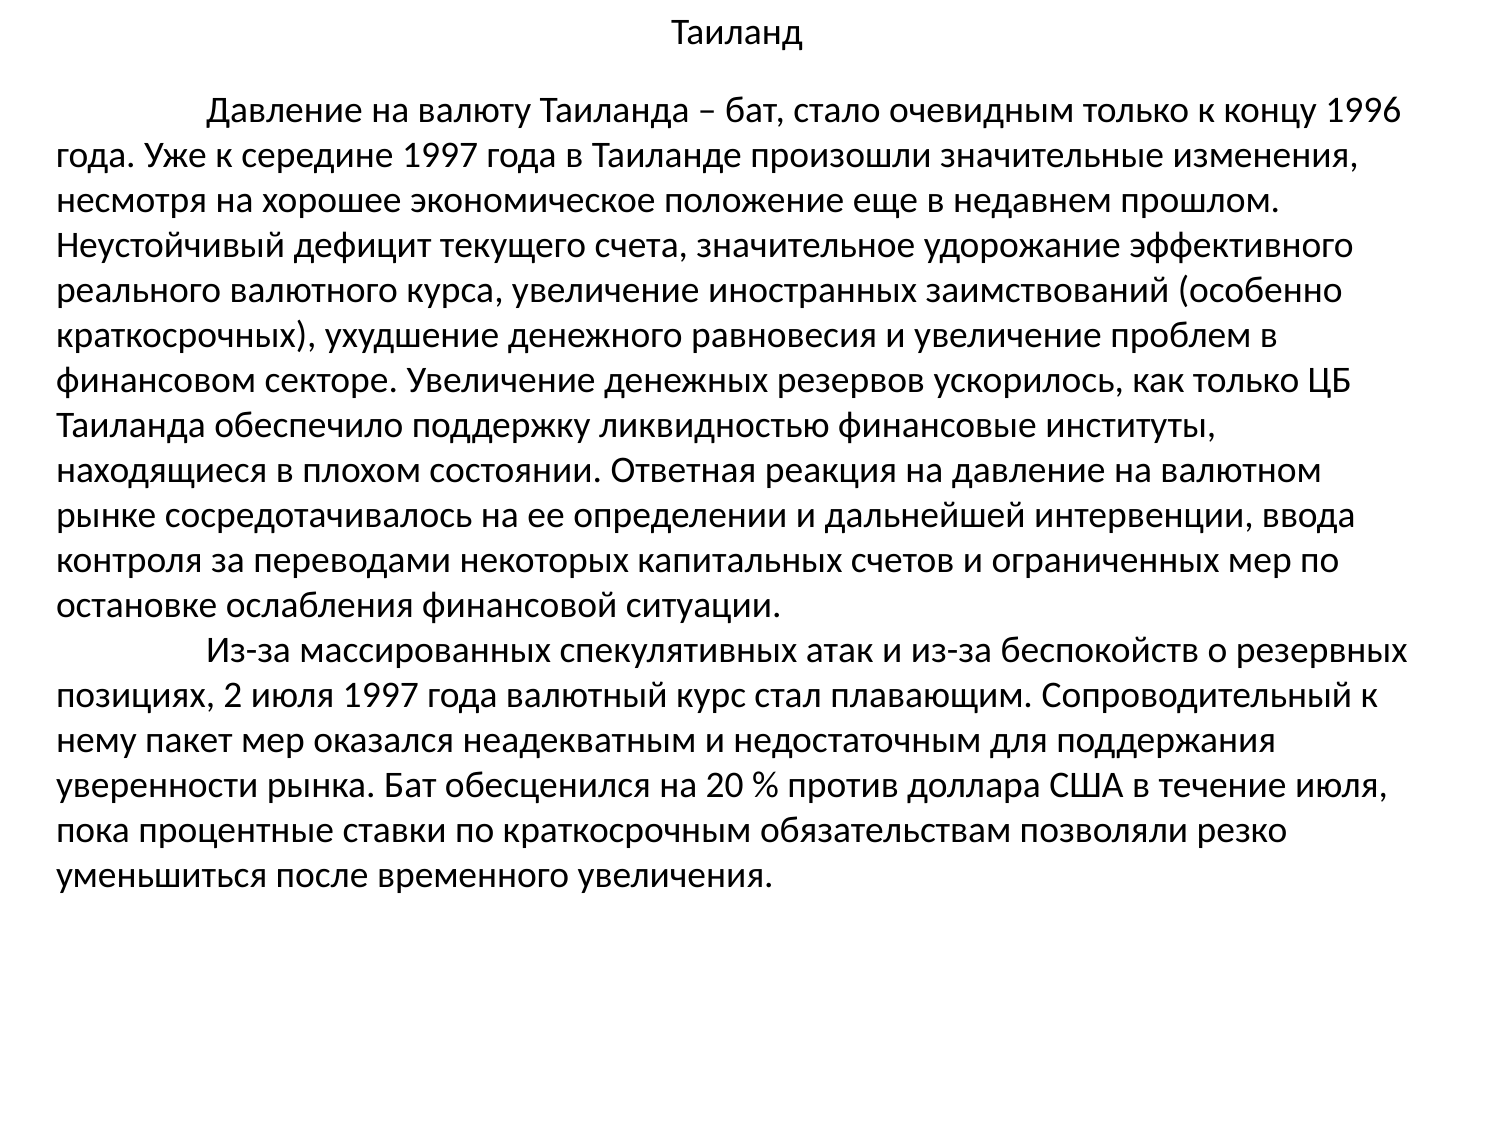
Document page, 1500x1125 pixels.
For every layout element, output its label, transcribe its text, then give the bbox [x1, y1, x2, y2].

text_box Таиланд [656, 0, 818, 60]
text_box Давление на валюту Таиланда – бат, стало очевидным только к концу 1996 года. Уже к середине 1997 года в Таиланде произошли значительные изменения, несмотря на хорошее экономическое положение еще в недавнем прошлом. Неустойчивый дефицит текущего счета, значительное удорожание эффективного реального валютного курса, увеличение иностранных заимствований (особенно краткосрочных), ухудшение денежного равновесия и увеличение проблем в финансовом секторе. Увеличение денежных резервов ускорилось, как только ЦБ Таиланда обеспечило поддержку ликвидностью финансовые институты, находящиеся в плохом состоянии. Ответная реакция на давление на валютном рынке сосредотачивалось на ее определении и дальнейшей интервенции, ввода контроля за переводами некоторых капитальных счетов и ограниченных мер по остановке ослабления финансовой ситуации. Из-за массированных спекулятивных атак и из-за беспокойств о резервных позициях, 2 июля 1997 года валютный курс стал плавающим. Сопроводительный к нему пакет мер оказался неадекватным и недостаточным для поддержания уверенности рынка. Бат обесценился на 20 % против доллара США в течение июля, пока процентные ставки по краткосрочным обязательствам позволяли резко уменьшиться после временного увеличения. [41, 78, 1436, 948]
